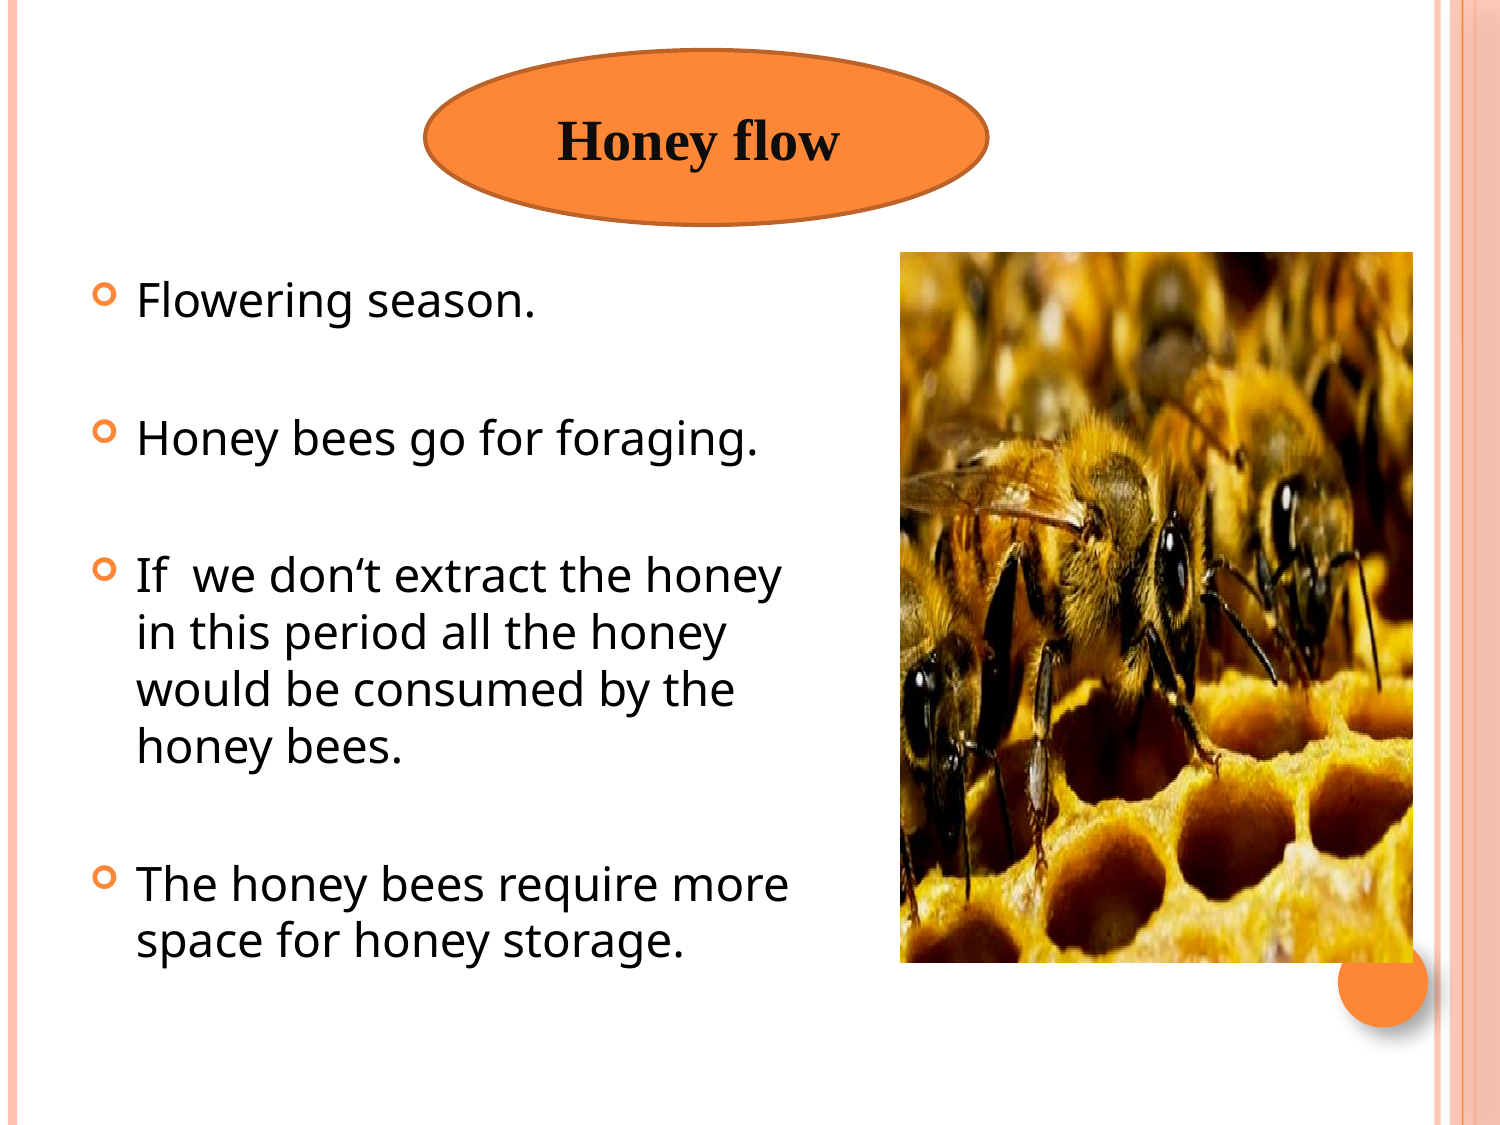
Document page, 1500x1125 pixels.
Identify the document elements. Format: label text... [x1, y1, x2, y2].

list Flowering season. Honey bees go for foraging. If we don‘t extract the honey in this period all the honey would be consumed by the honey bees. The honey bees require more space for honey storage. [75, 262, 813, 1062]
picture [899, 252, 1413, 963]
text_box Honey flow [422, 47, 990, 228]
